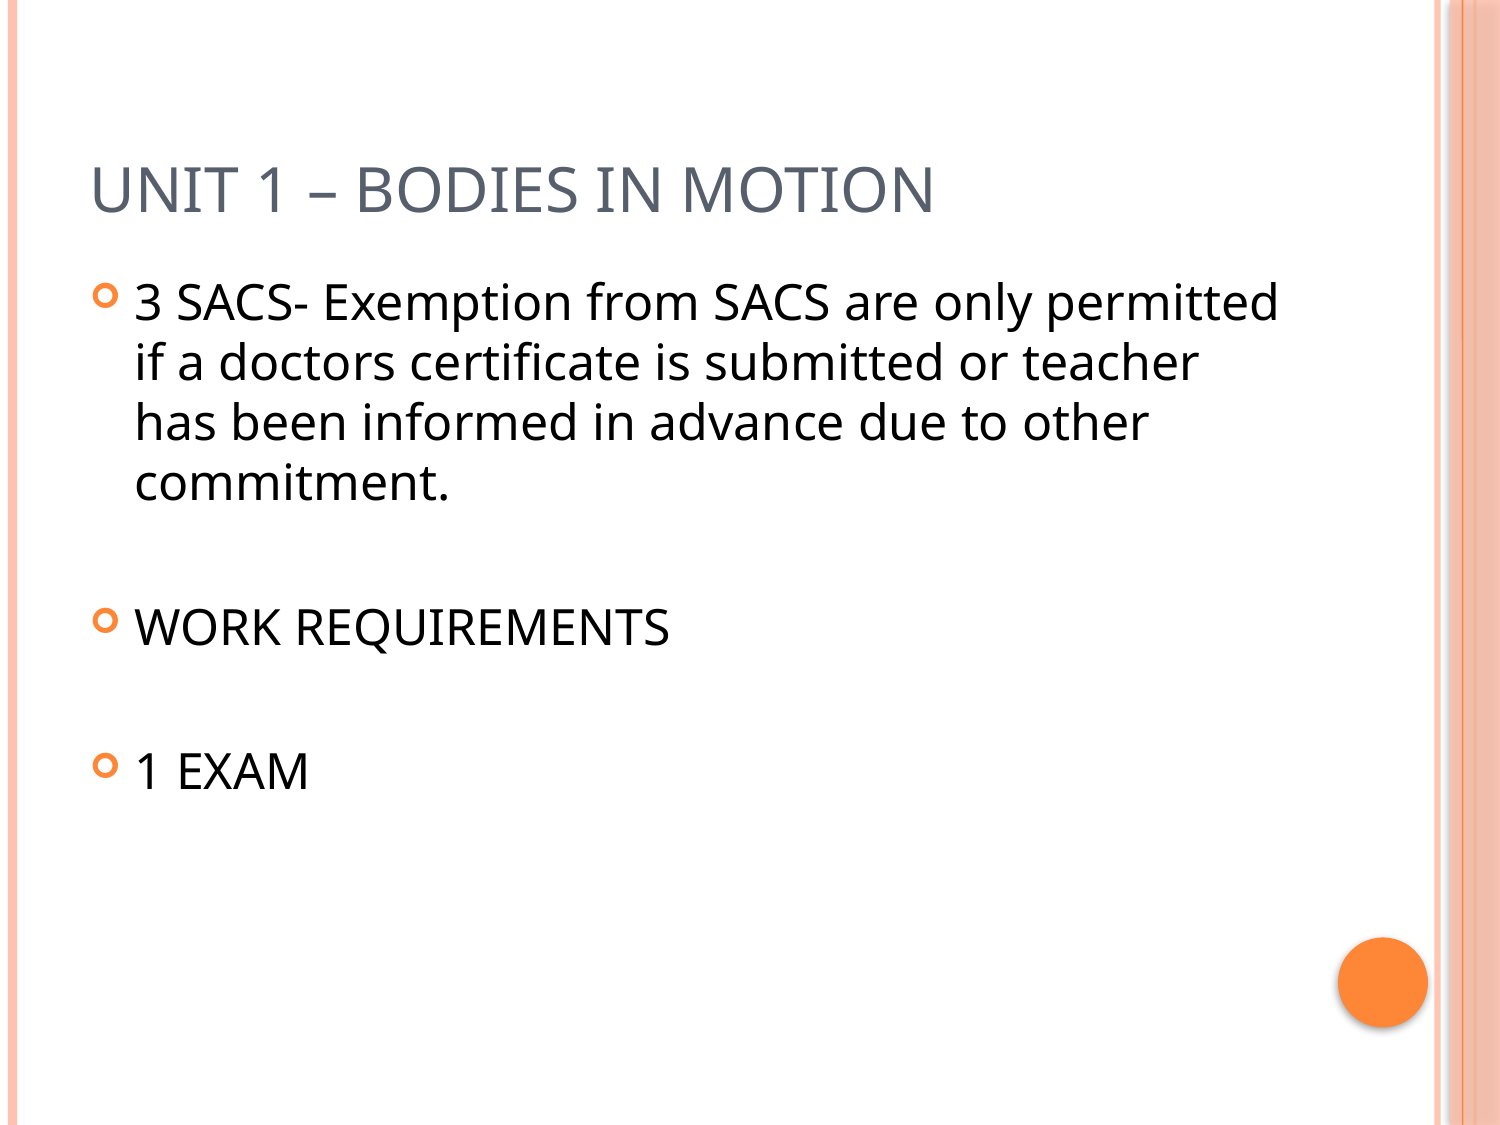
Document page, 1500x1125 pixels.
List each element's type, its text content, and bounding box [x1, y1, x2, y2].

list 3 SACS- Exemption from SACS are only permitted if a doctors certificate is submitted or teacher has been informed in advance due to other commitment. WORK REQUIREMENTS 1 EXAM [75, 262, 1300, 1062]
title Unit 1 – BODIES IN MOTION [75, 45, 1300, 233]
